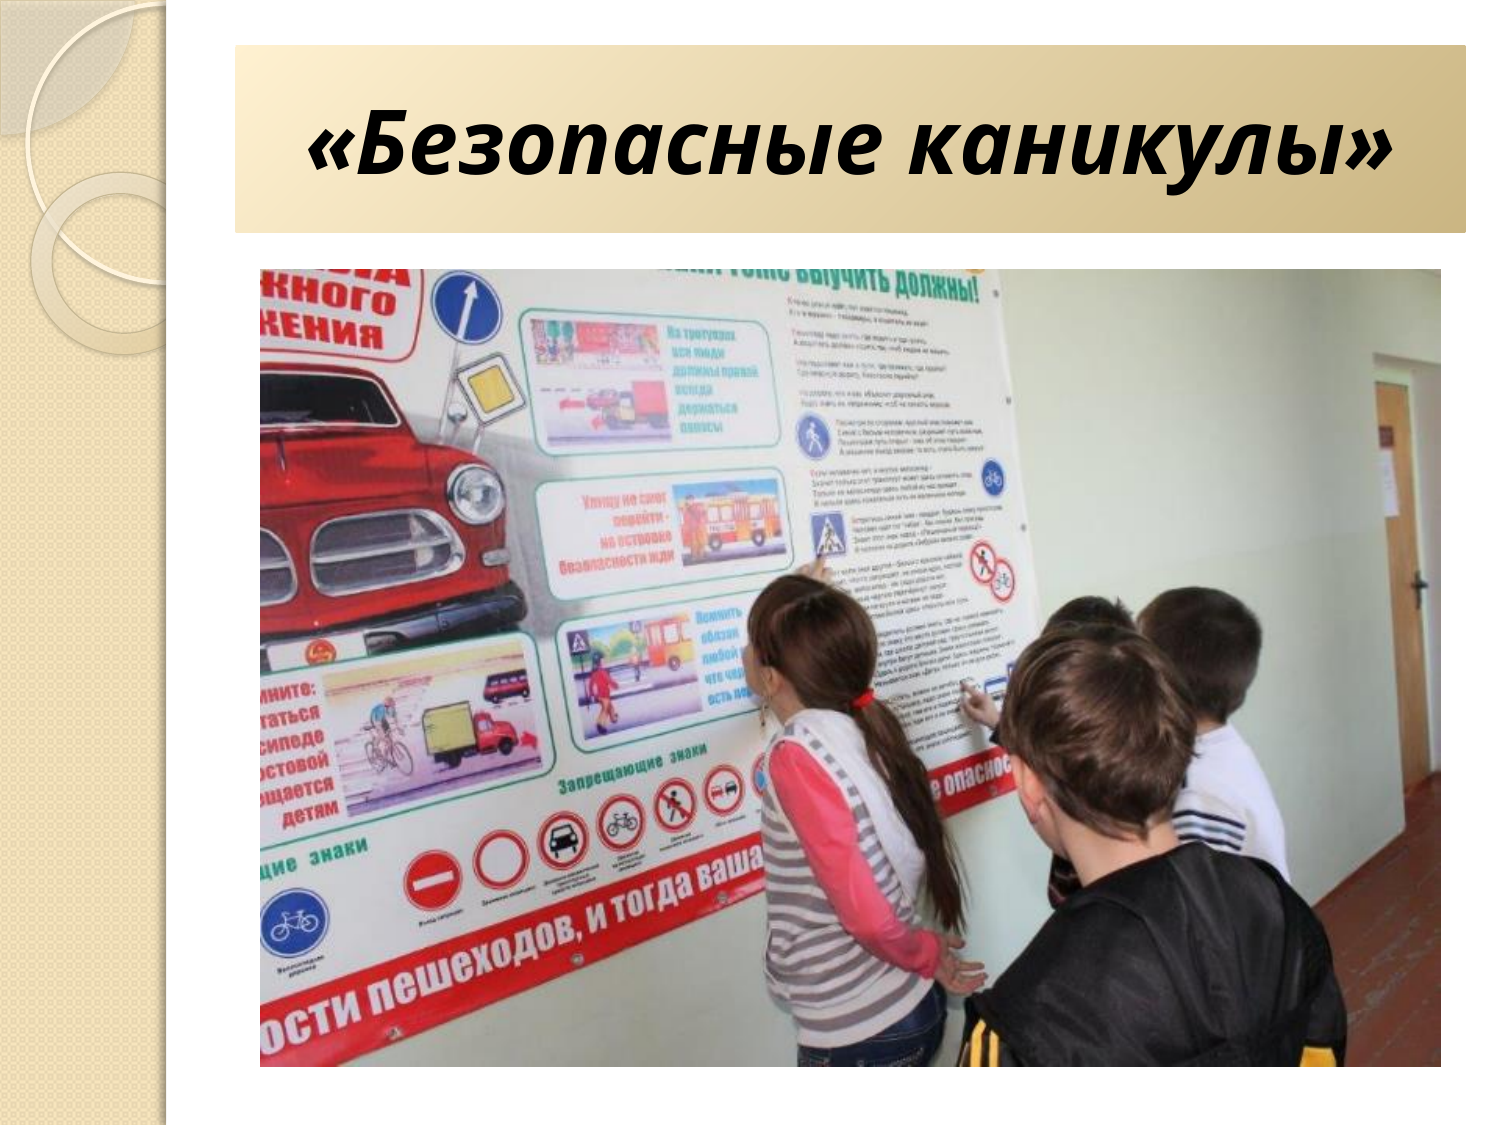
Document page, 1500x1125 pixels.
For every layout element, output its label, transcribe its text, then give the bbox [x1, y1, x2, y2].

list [259, 269, 1442, 1067]
title «Безопасные каникулы» [235, 45, 1466, 233]
